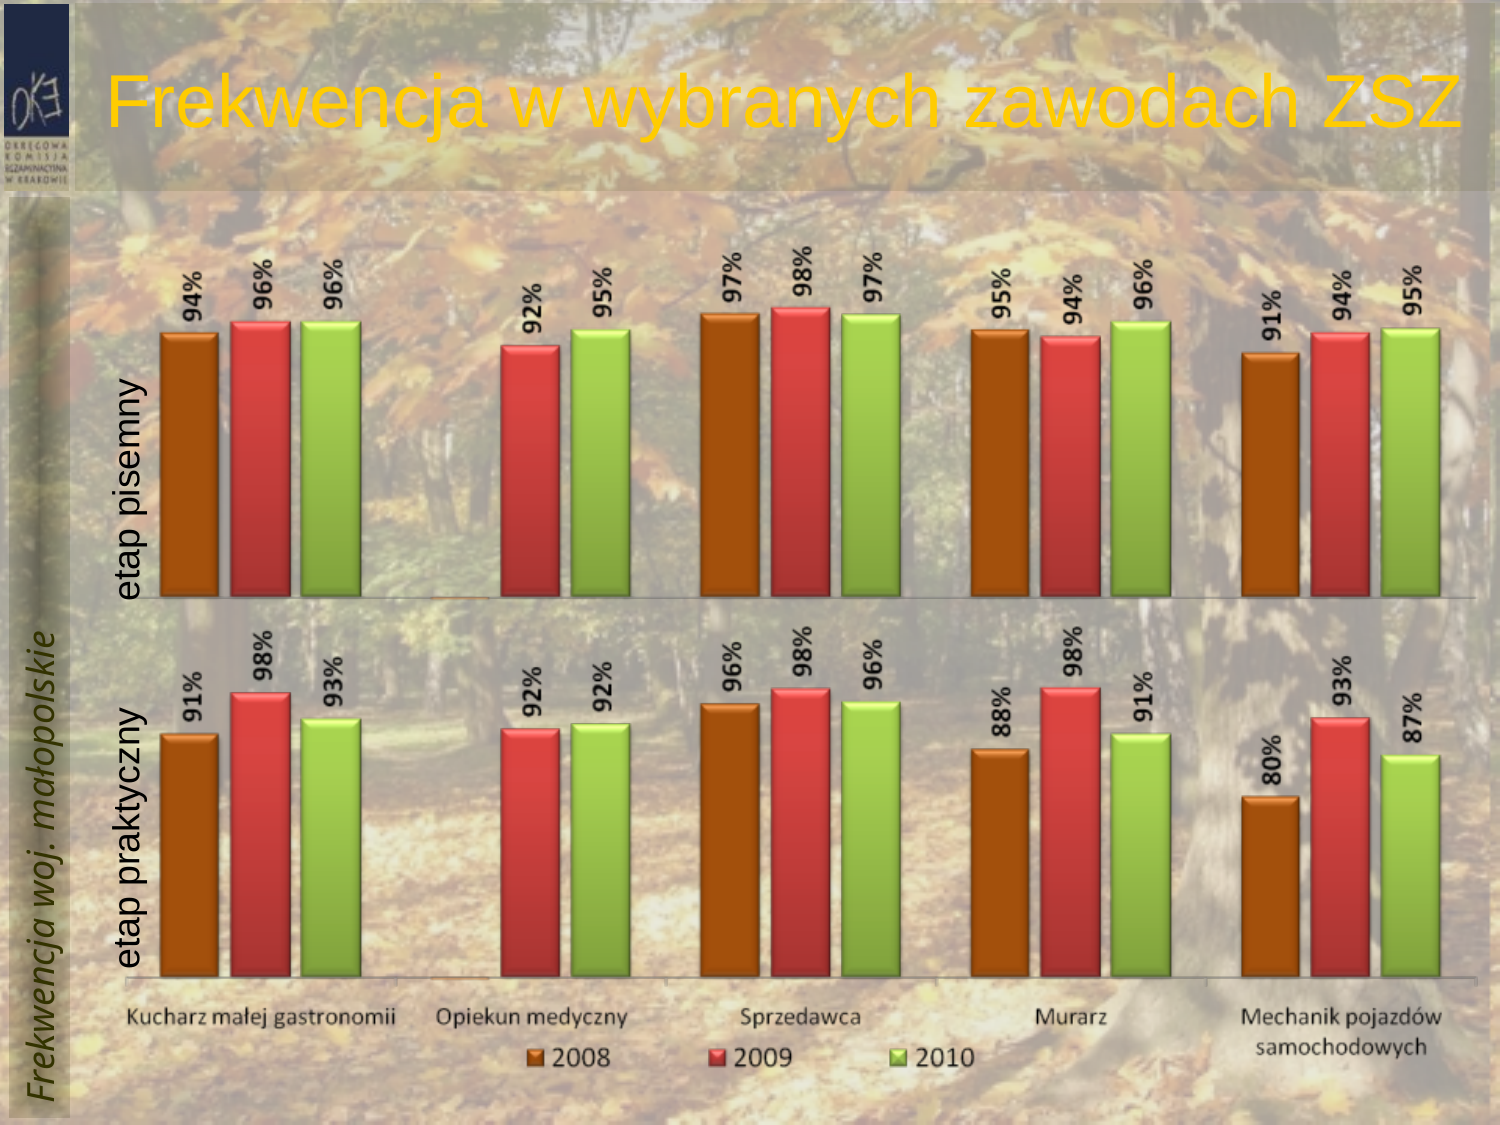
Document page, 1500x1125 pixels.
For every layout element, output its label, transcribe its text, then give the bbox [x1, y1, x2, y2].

title Frekwencja w wybranych zawodach ZSZ [74, 3, 1495, 192]
picture [66, 239, 1492, 1096]
text_box Frekwencja woj. małopolskie [9, 197, 70, 1118]
